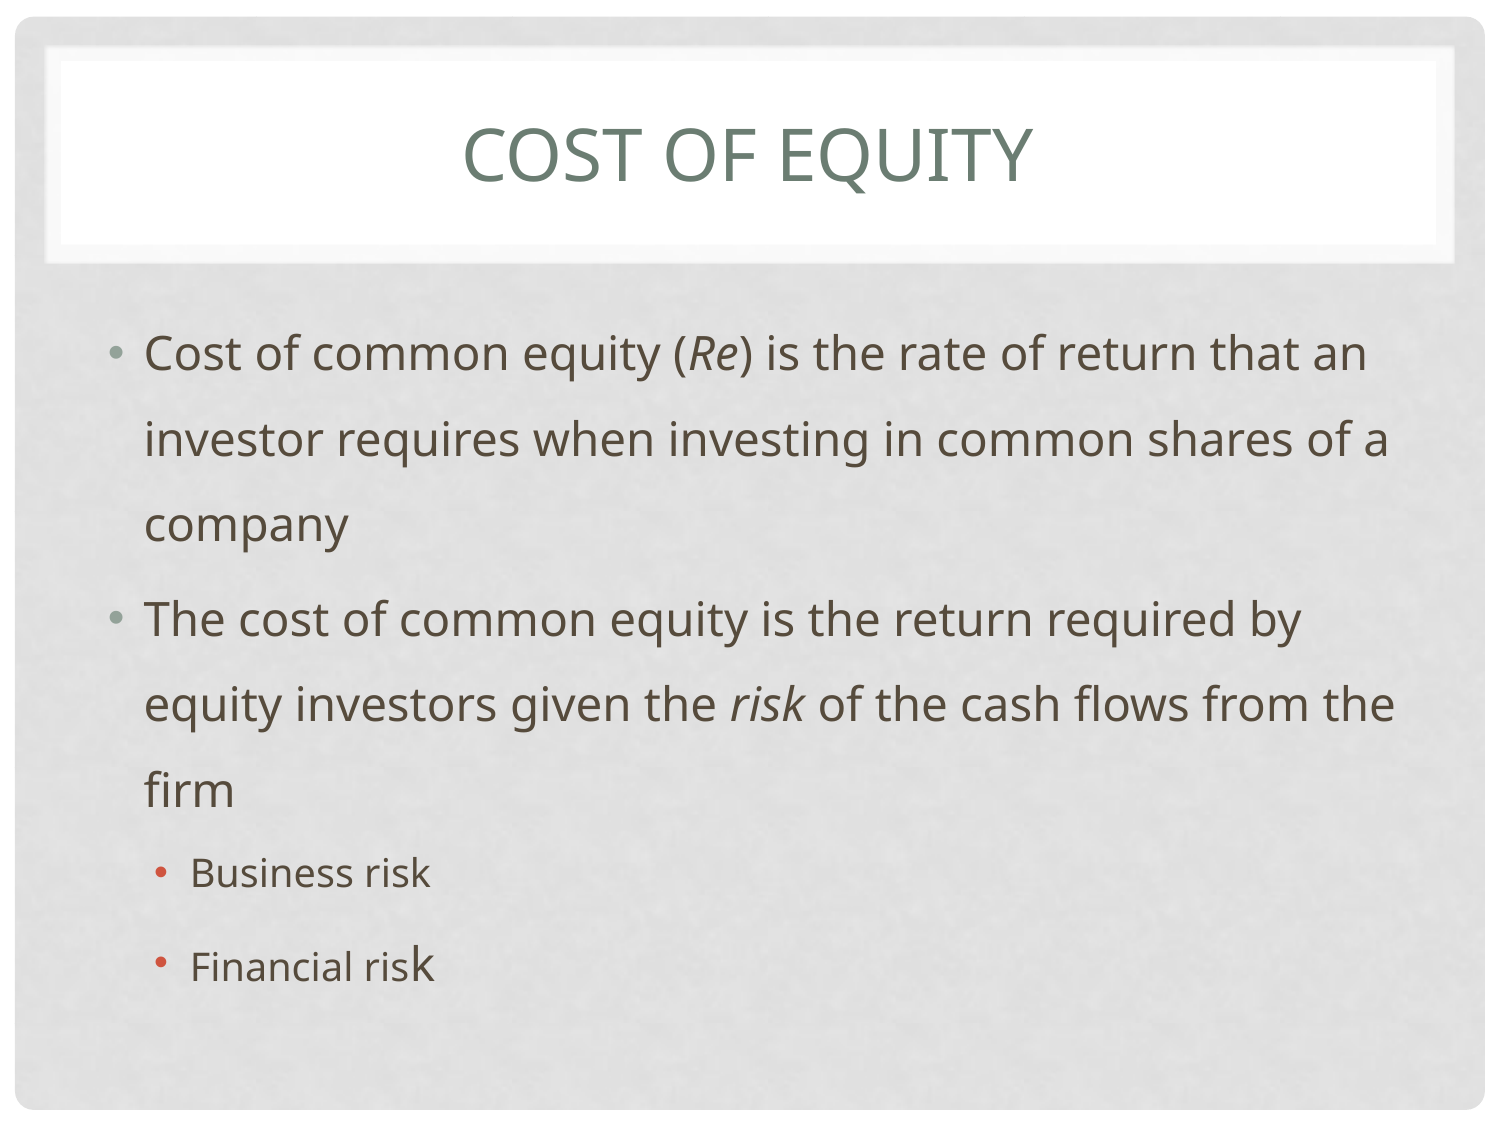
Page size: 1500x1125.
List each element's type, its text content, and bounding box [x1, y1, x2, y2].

title Cost of equity [69, 66, 1425, 238]
list Cost of common equity (Re) is the rate of return that an investor requires when investing in common shares of a company The cost of common equity is the return required by equity investors given the risk of the cash flows from the firm Business risk Financial risk [75, 287, 1425, 1005]
